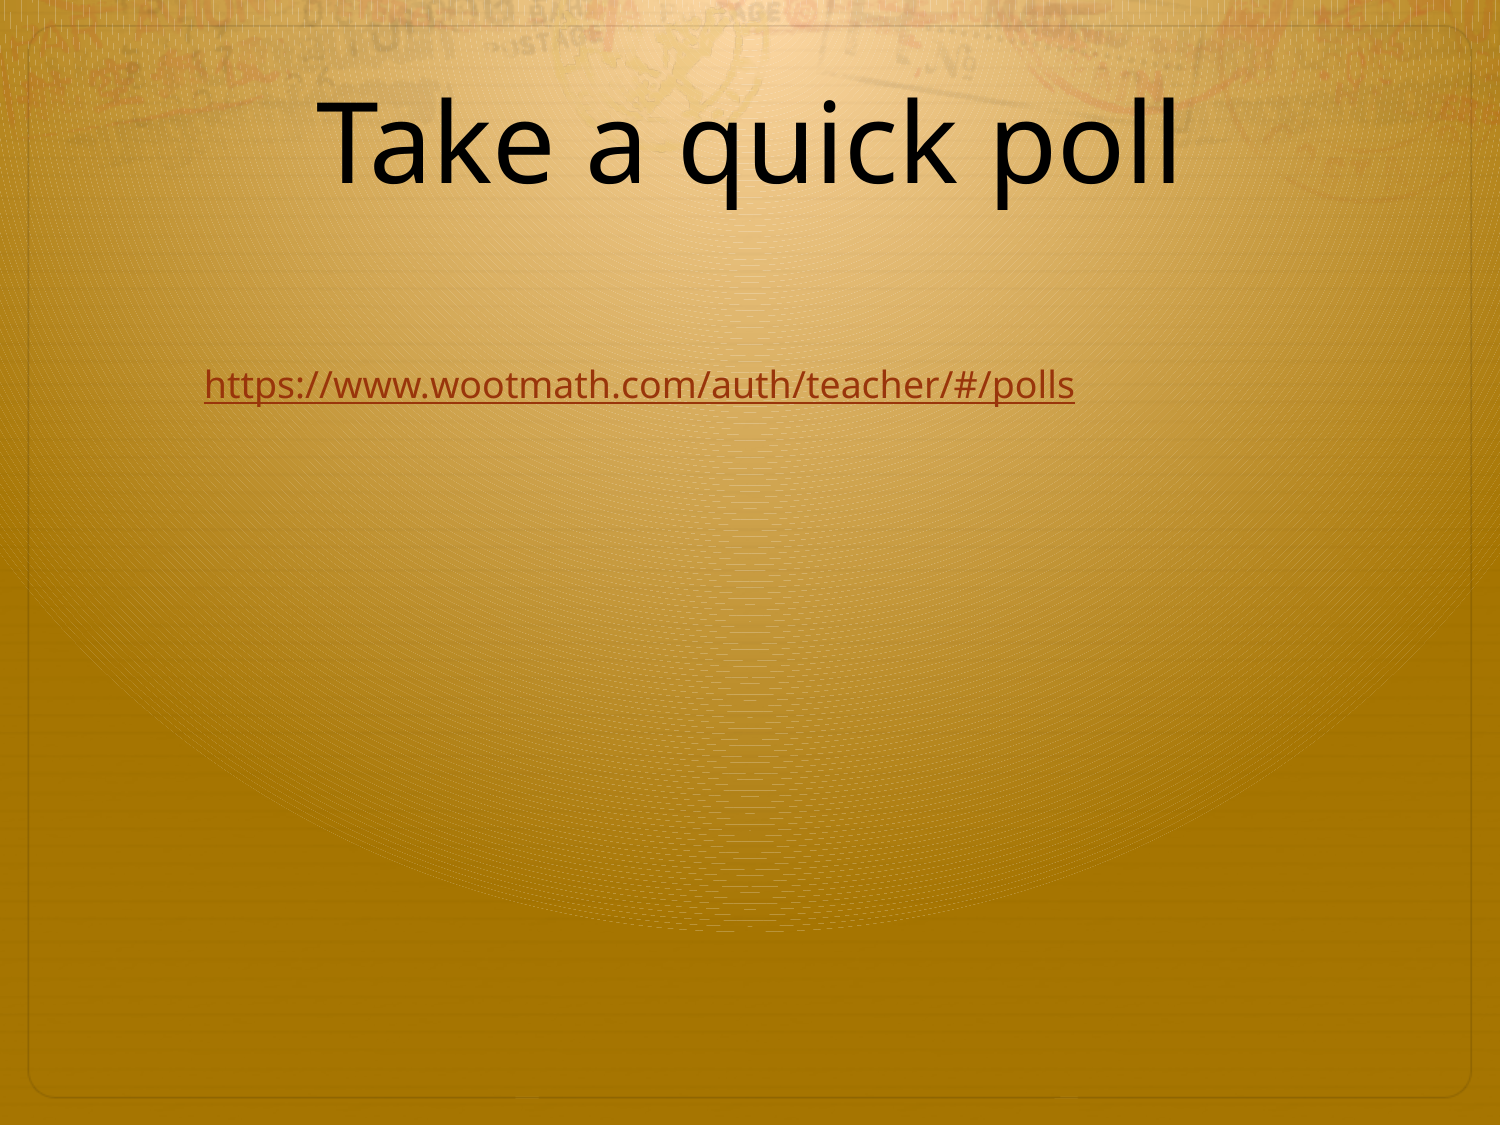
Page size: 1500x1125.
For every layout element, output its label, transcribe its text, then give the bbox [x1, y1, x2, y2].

text_box https://www.wootmath.com/auth/teacher/#/polls [189, 353, 1379, 420]
title Take a quick poll [93, 45, 1407, 233]
picture [0, 0, 1500, 1125]
